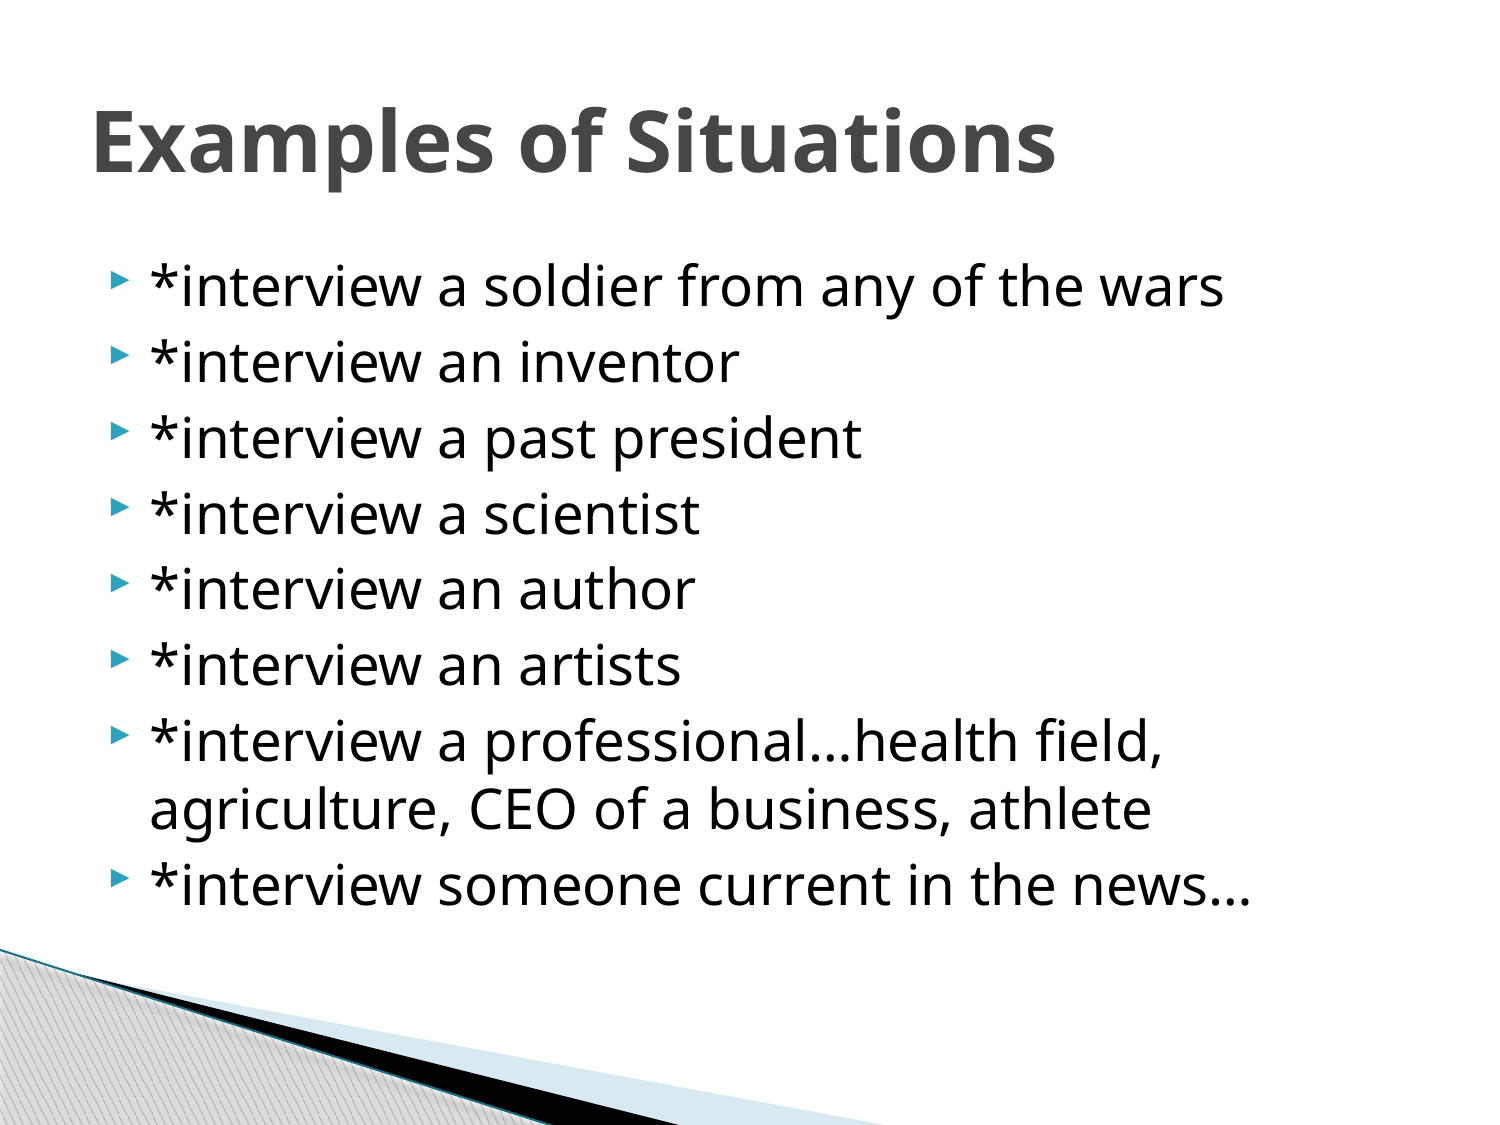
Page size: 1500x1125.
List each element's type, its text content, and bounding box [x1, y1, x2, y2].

title Examples of Situations [75, 45, 1425, 233]
list *interview a soldier from any of the wars *interview an inventor *interview a past president *interview a scientist *interview an author *interview an artists *interview a professional…health field, agriculture, CEO of a business, athlete *interview someone current in the news… [75, 243, 1425, 986]
